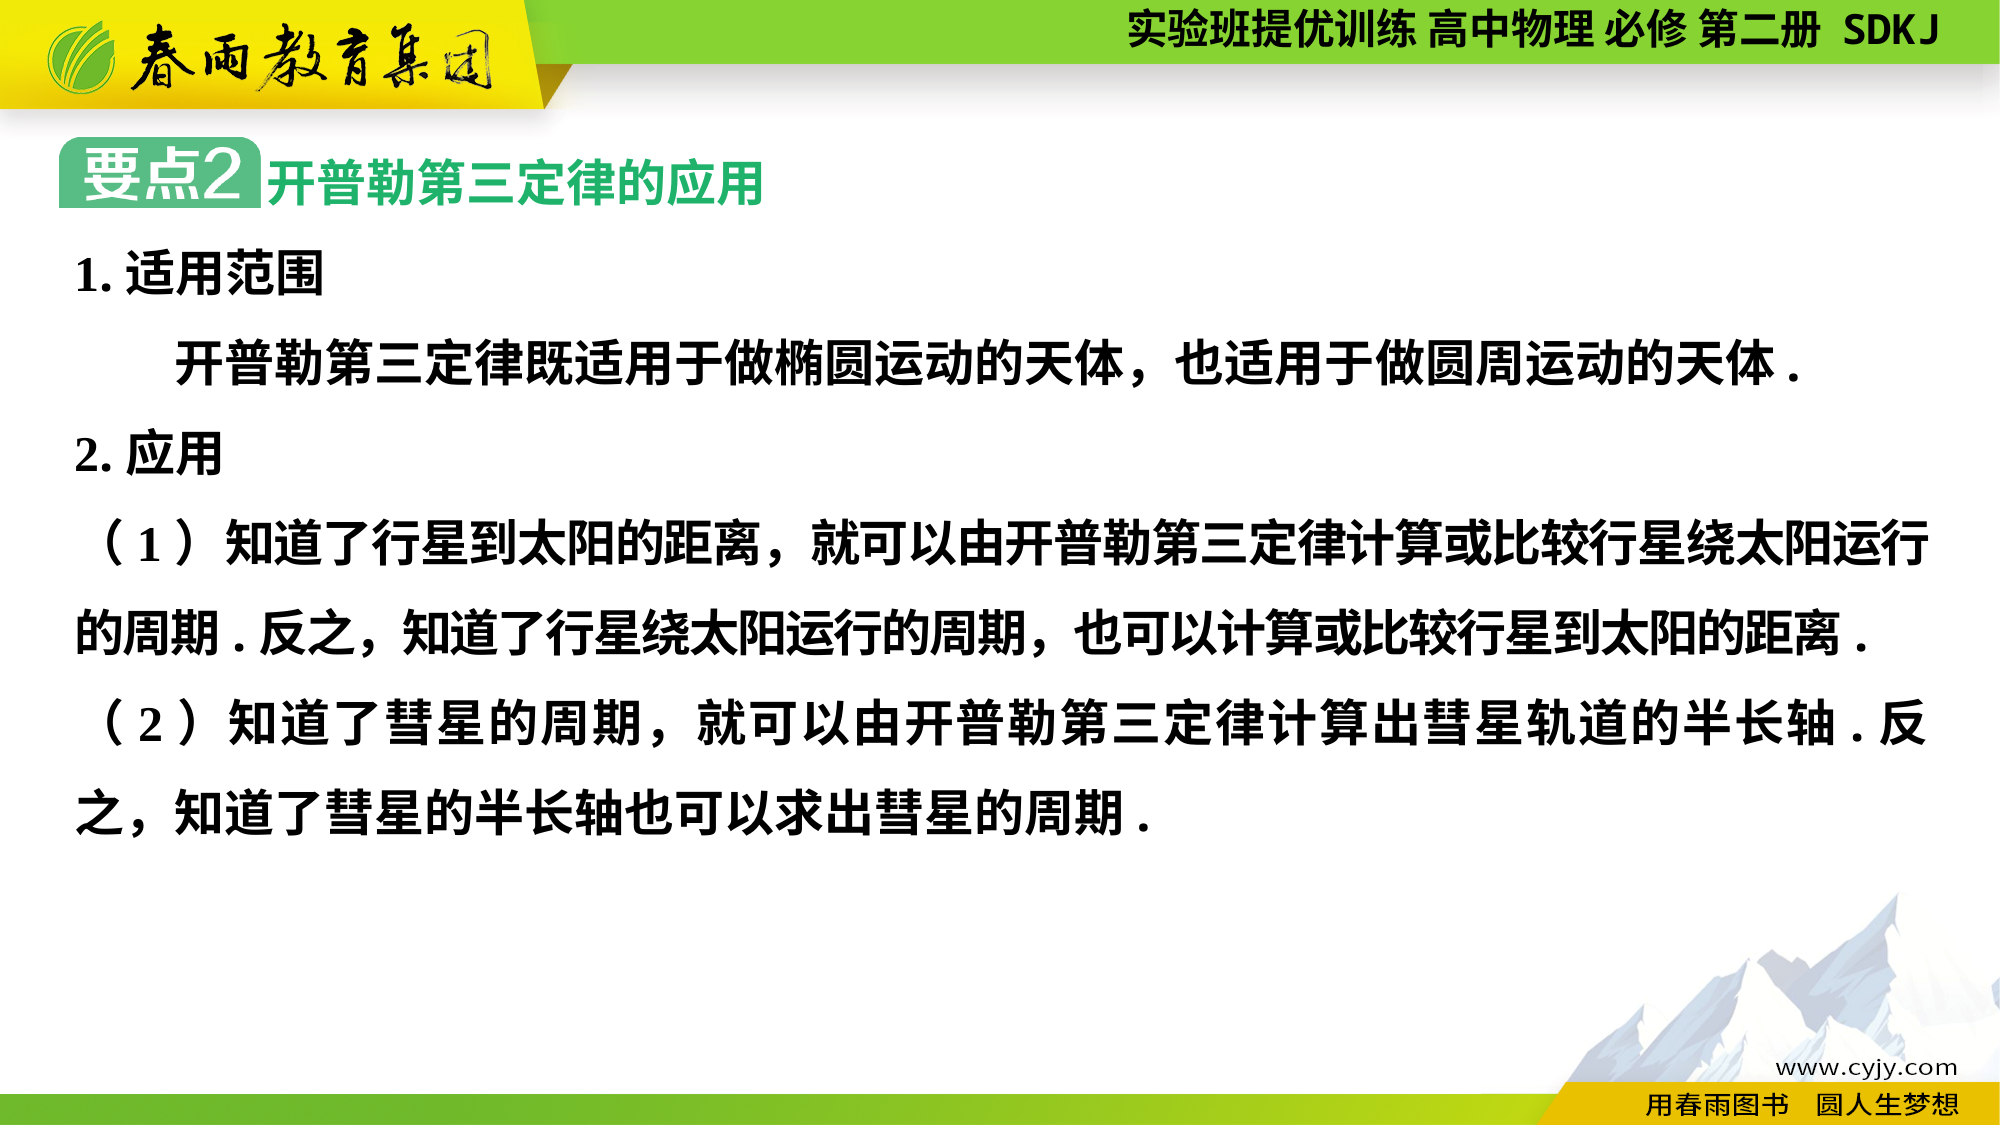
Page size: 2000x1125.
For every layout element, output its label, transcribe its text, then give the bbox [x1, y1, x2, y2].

list 开普勒第三定律的应用 1.适用范围 开普勒第三定律既适用于做椭圆运动的天体，也适用于做圆周运动的天体. 2.应用 （1）知道了行星到太阳的距离，就可以由开普勒第三定律计算或比较行星绕太阳运行的周期.反之，知道了行星绕太阳运行的周期，也可以计算或比较行星到太阳的距离. （2）知道了彗星的周期，就可以由开普勒第三定律计算出彗星轨道的半长轴.反之，知道了彗星的半长轴也可以求出彗星的周期. [59, 113, 1944, 856]
picture [0, 0, 2000, 1125]
